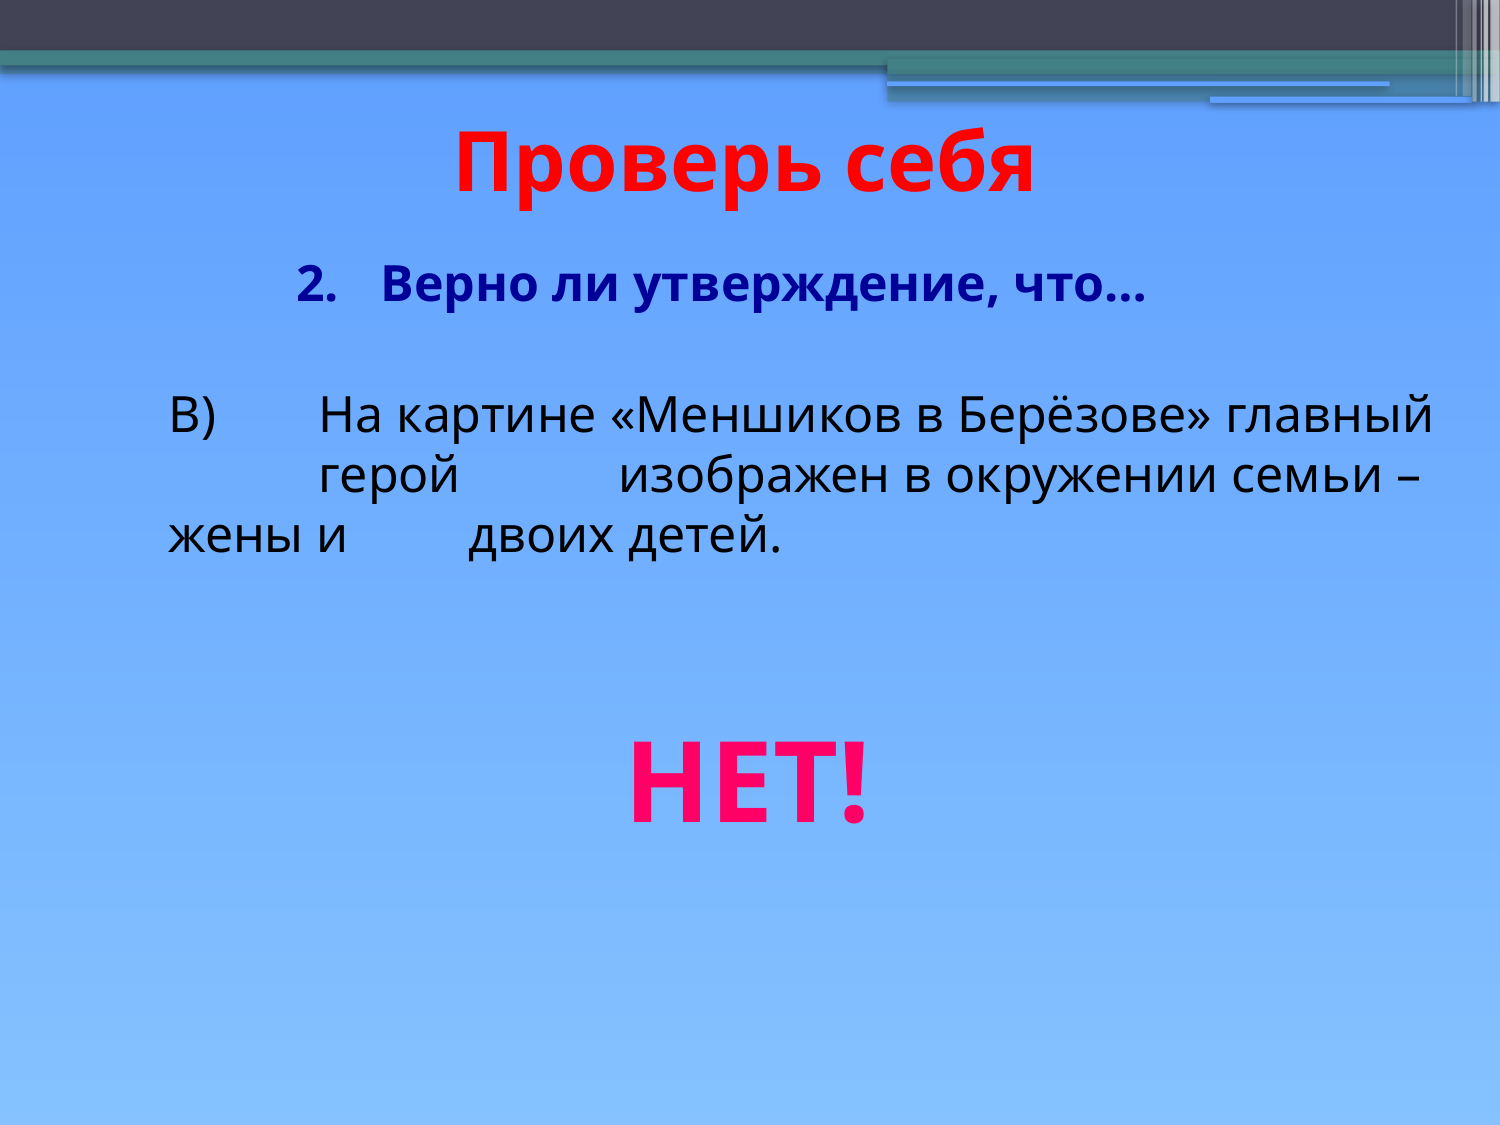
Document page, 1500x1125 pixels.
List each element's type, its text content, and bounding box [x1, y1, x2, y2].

list В) На картине «Меншиков в Берёзове» главный герой изображен в окружении семьи – жены и двоих детей. [93, 375, 1454, 680]
text_box Верно ли утверждение, что… [46, 210, 1397, 352]
text_box Проверь себя [70, 70, 1421, 246]
text_box НЕТ! [609, 703, 938, 853]
